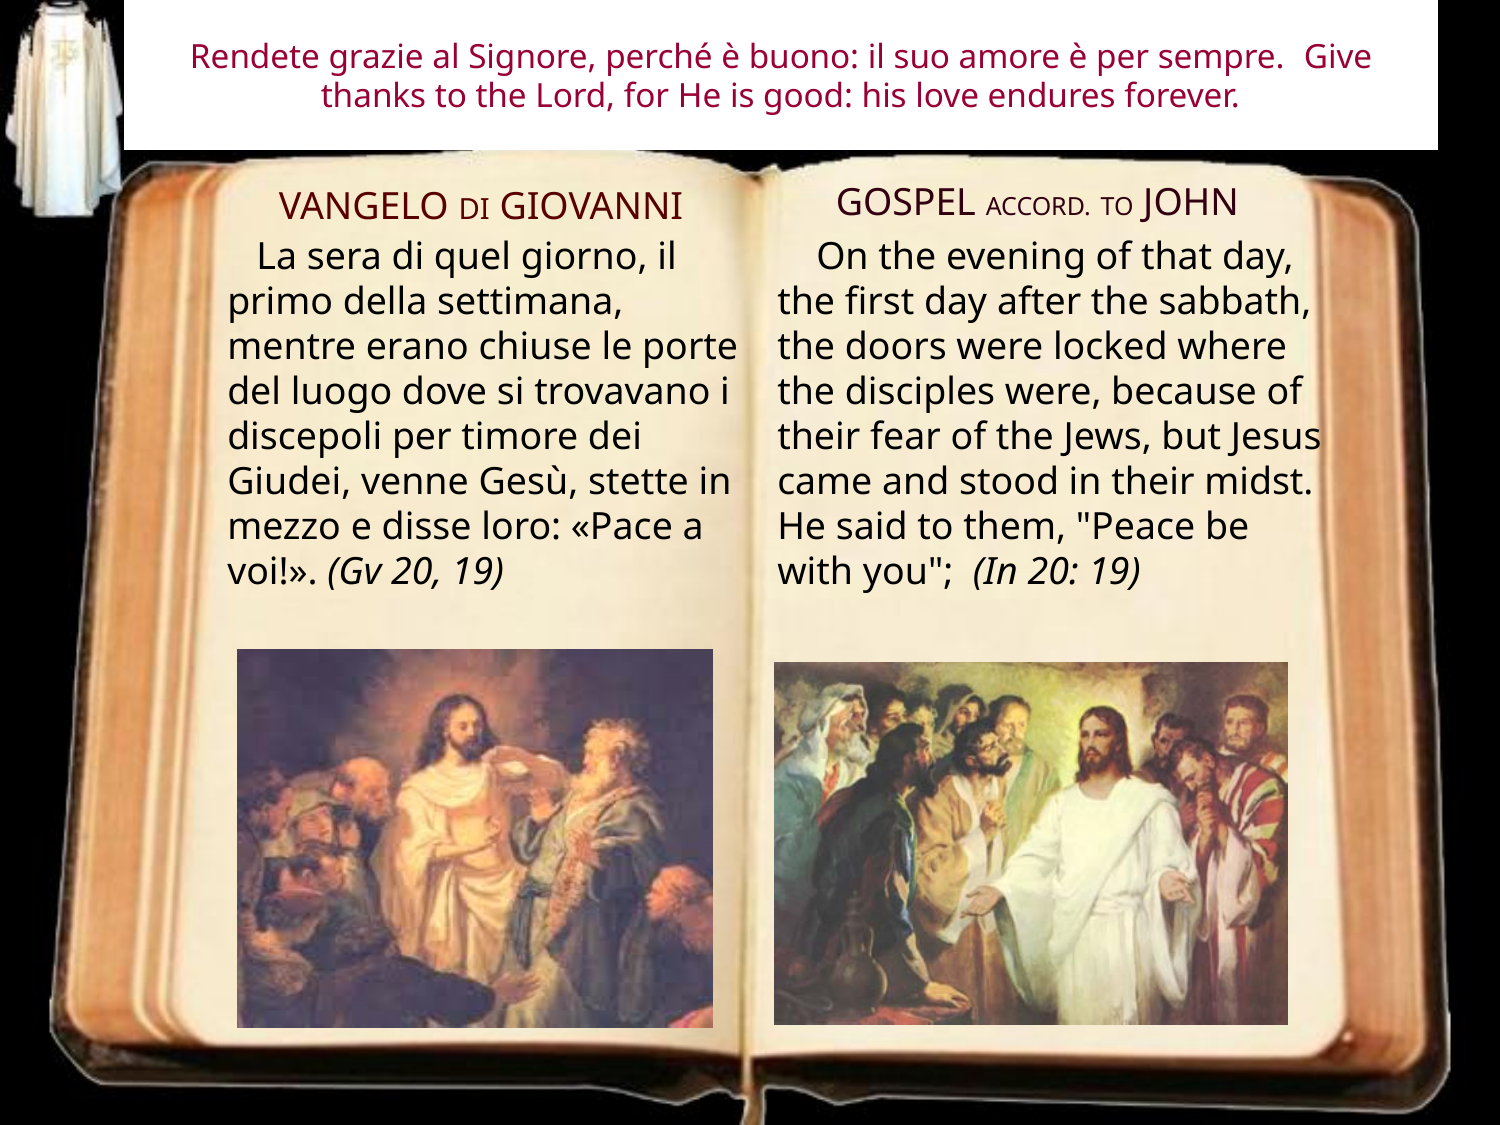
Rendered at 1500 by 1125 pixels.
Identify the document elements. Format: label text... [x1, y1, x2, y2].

text_box On the evening of that day, the first day after the sabbath, the doors were locked where the disciples were, because of their fear of the Jews, but Jesus came and stood in their midst. He said to them, "Peace be with you"; (In 20: 19) [762, 224, 1338, 600]
text_box Rendete grazie al Signore, perché è buono: il suo amore è per sempre. Give thanks to the Lord, for He is good: his love endures forever. [125, 0, 1438, 150]
text_box La sera di quel giorno, il primo della settimana, mentre erano chiuse le porte del luogo dove si trovavano i discepoli per timore dei Giudei, venne Gesù, stette in mezzo e disse loro: «Pace a voi!». (Gv 20, 19) [212, 224, 762, 600]
title GOSPEL ACCORD. TO JOHN [750, 174, 1363, 225]
picture [0, 0, 1500, 1125]
text_box VANGELO DI GIOVANNI [212, 174, 750, 235]
